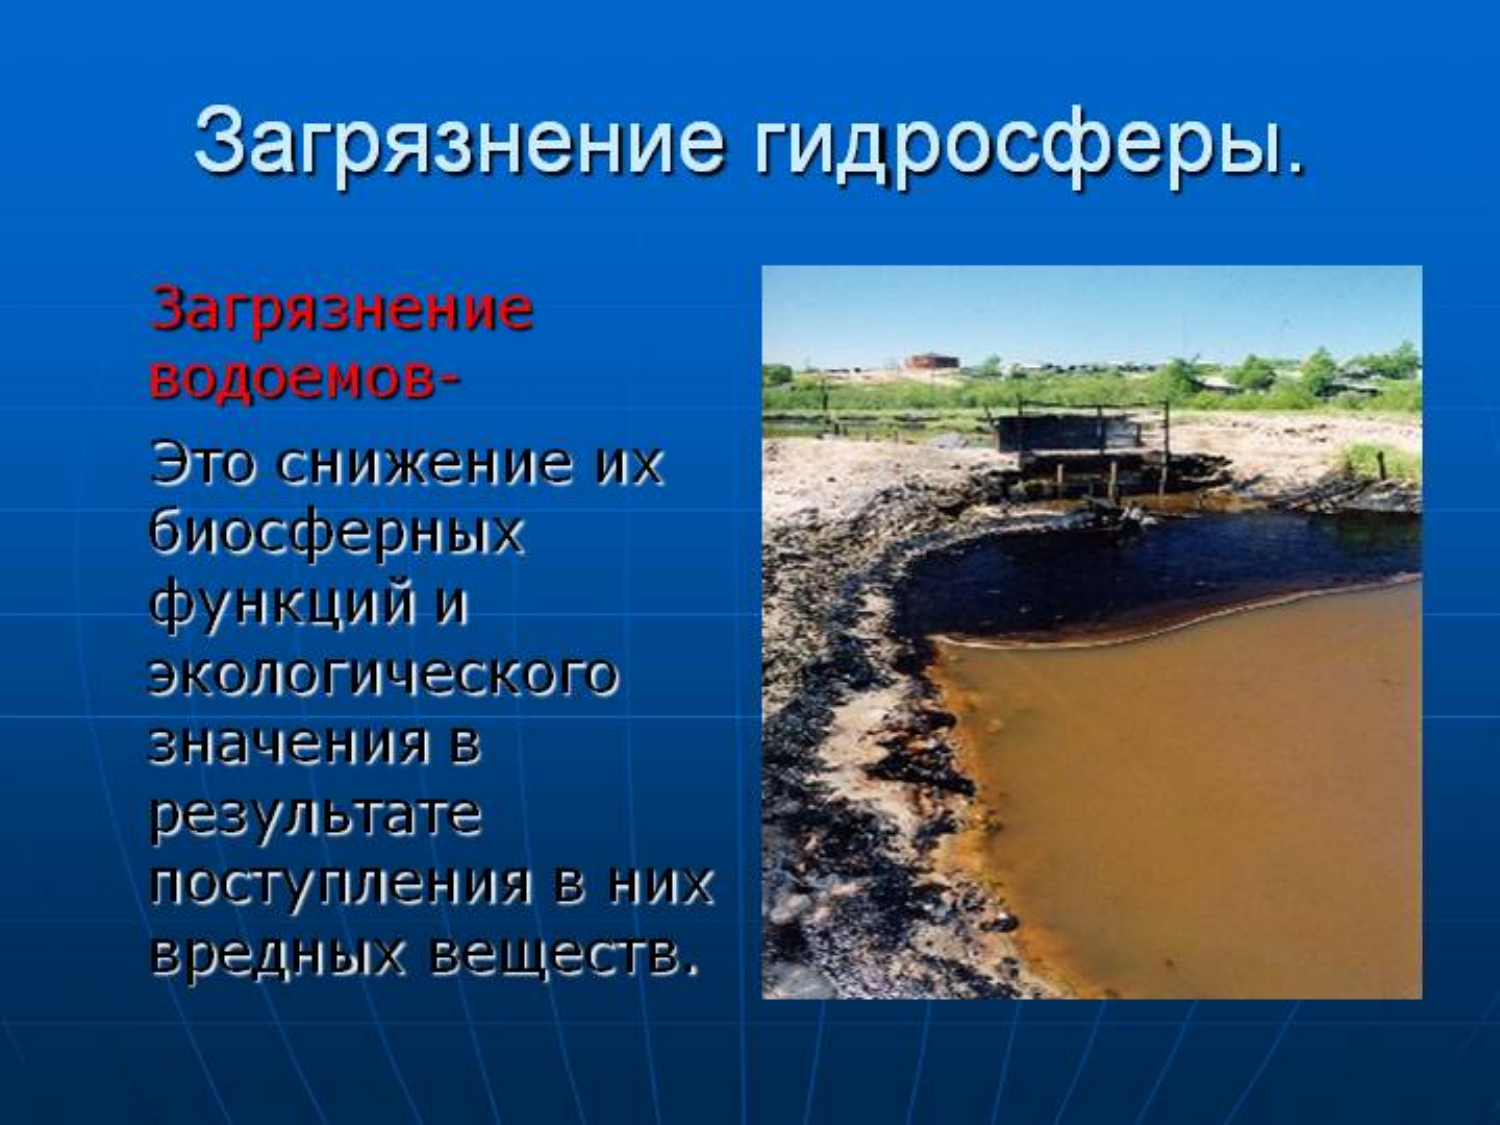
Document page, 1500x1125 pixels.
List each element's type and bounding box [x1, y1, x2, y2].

list [0, 0, 1500, 1125]
